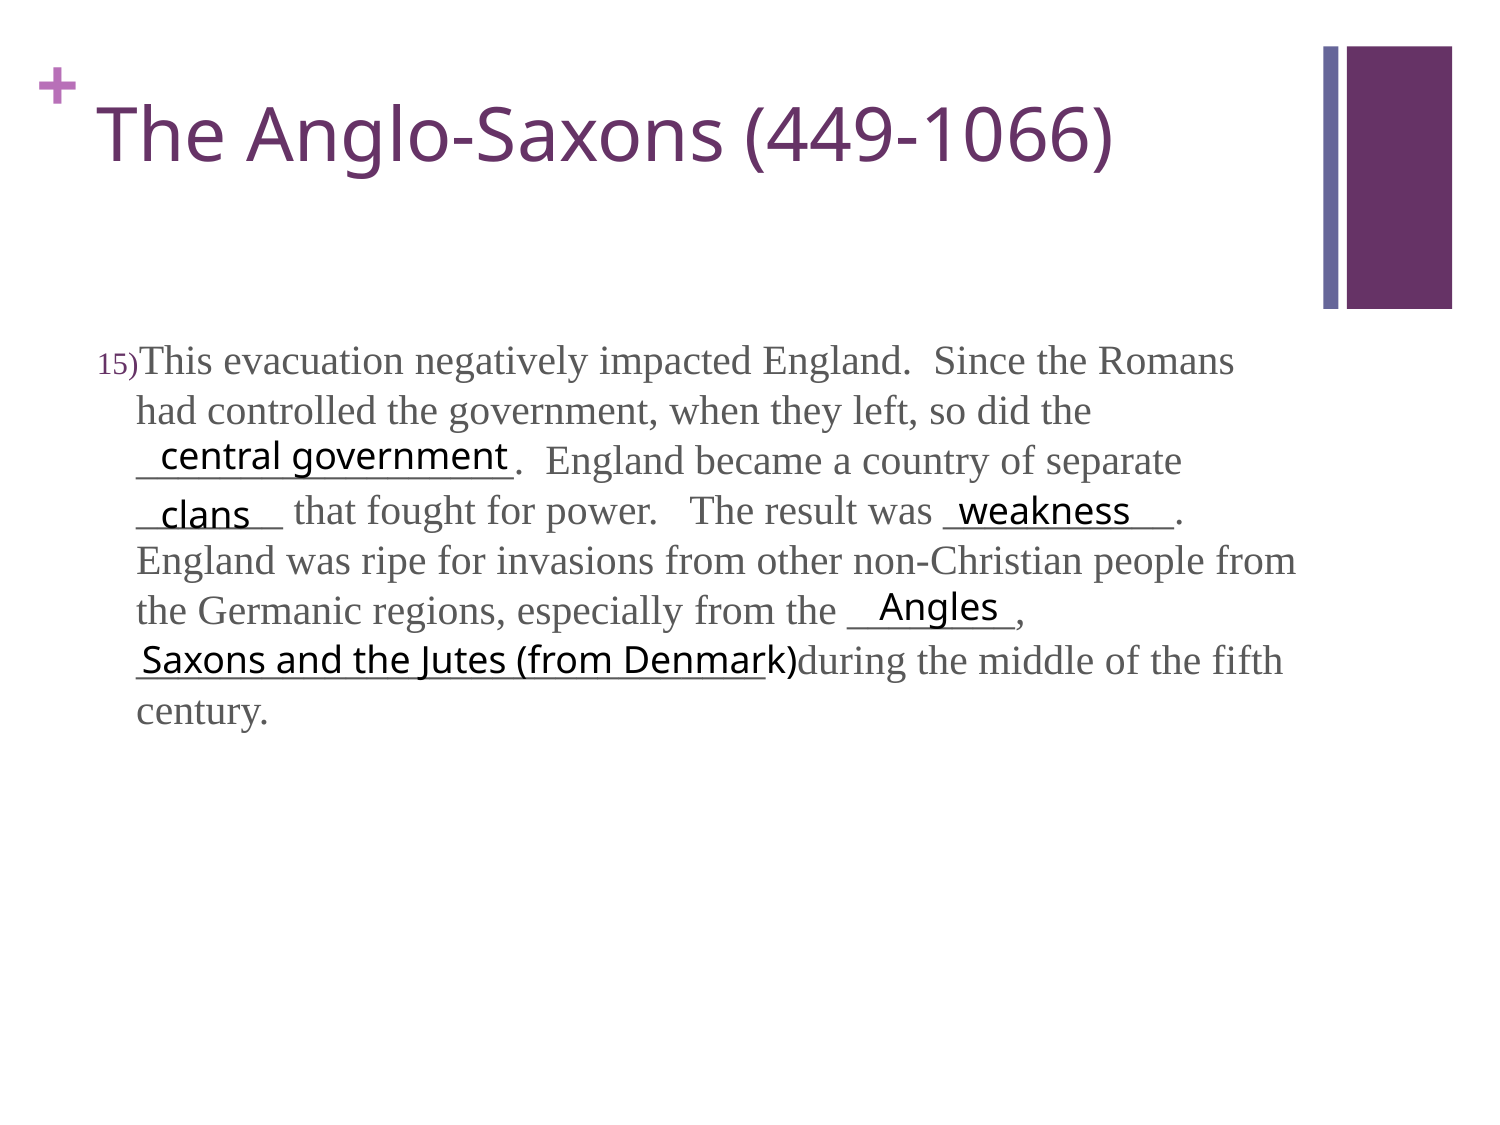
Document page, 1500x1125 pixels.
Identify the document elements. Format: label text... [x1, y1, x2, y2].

list This evacuation negatively impacted England. Since the Romans had controlled the government, when they left, so did the __________________. England became a country of separate _______ that fought for power. The result was ___________. England was ripe for invasions from other non-Christian people from the Germanic regions, especially from the ________, ______________________________ during the middle of the fifth century. [81, 324, 1322, 1005]
text_box weakness [943, 479, 1148, 539]
text_box Angles [864, 575, 1023, 636]
text_box clans [145, 483, 298, 544]
title The Anglo-Saxons (449-1066) [81, 79, 1322, 263]
text_box central government [145, 424, 659, 485]
text_box Saxons and the Jutes (from Denmark) [127, 628, 834, 688]
